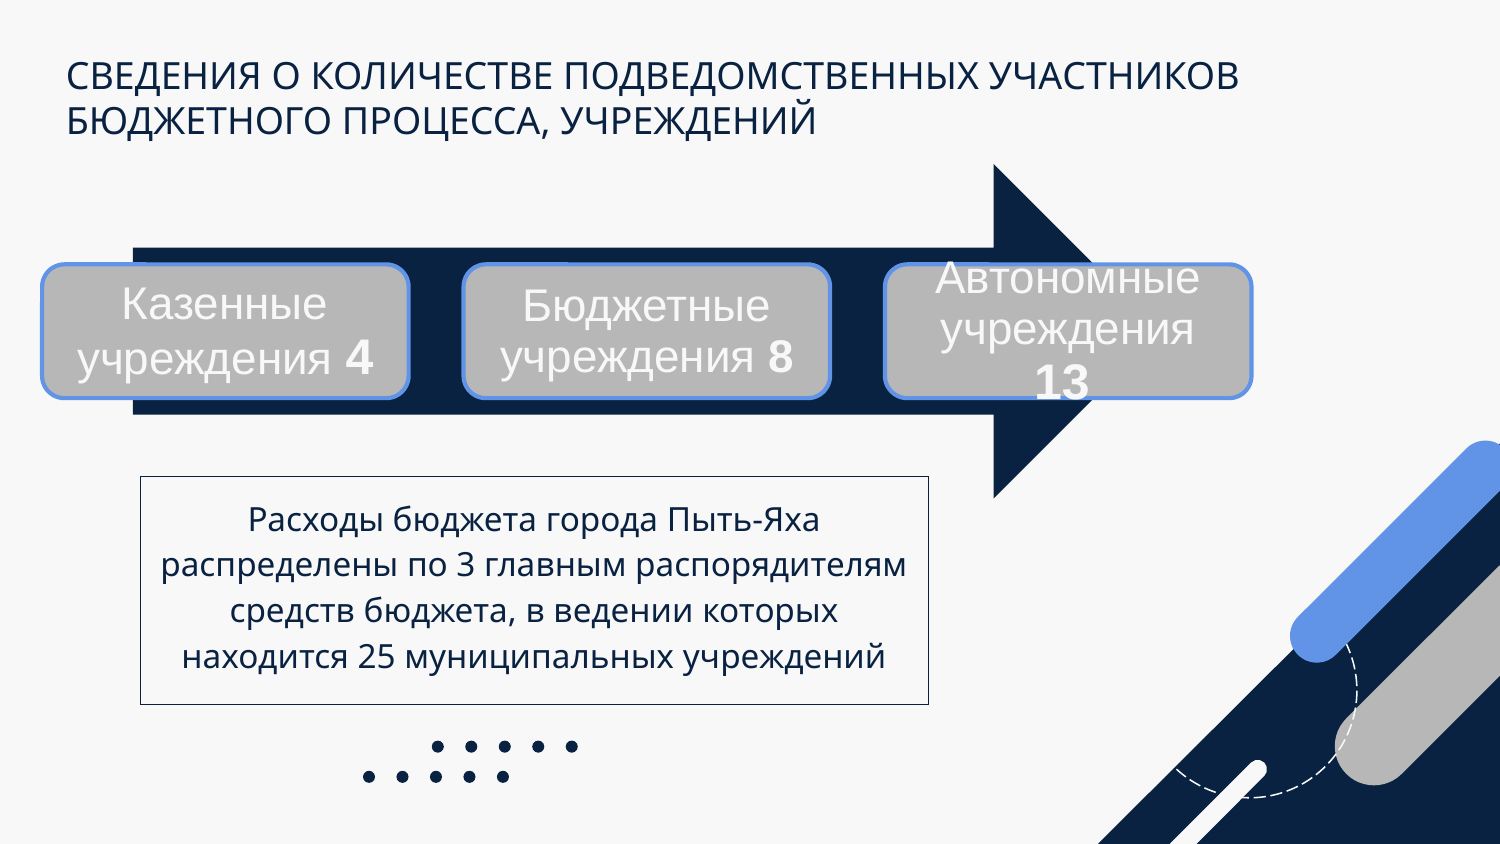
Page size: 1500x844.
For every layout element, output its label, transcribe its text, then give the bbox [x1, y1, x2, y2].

title СВЕДЕНИЯ О КОЛИЧЕСТВЕ ПОДВЕДОМСТВЕННЫХ УЧАСТНИКОВ БЮДЖЕТНОГО ПРОЦЕССА, УЧРЕЖДЕНИЙ [50, 37, 1315, 131]
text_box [41, 163, 1252, 499]
subtitle Расходы бюджета города Пыть-Яха распределены по 3 главным распорядителям средств бюджета, в ведении которых находится 25 муниципальных учреждений [140, 508, 929, 705]
